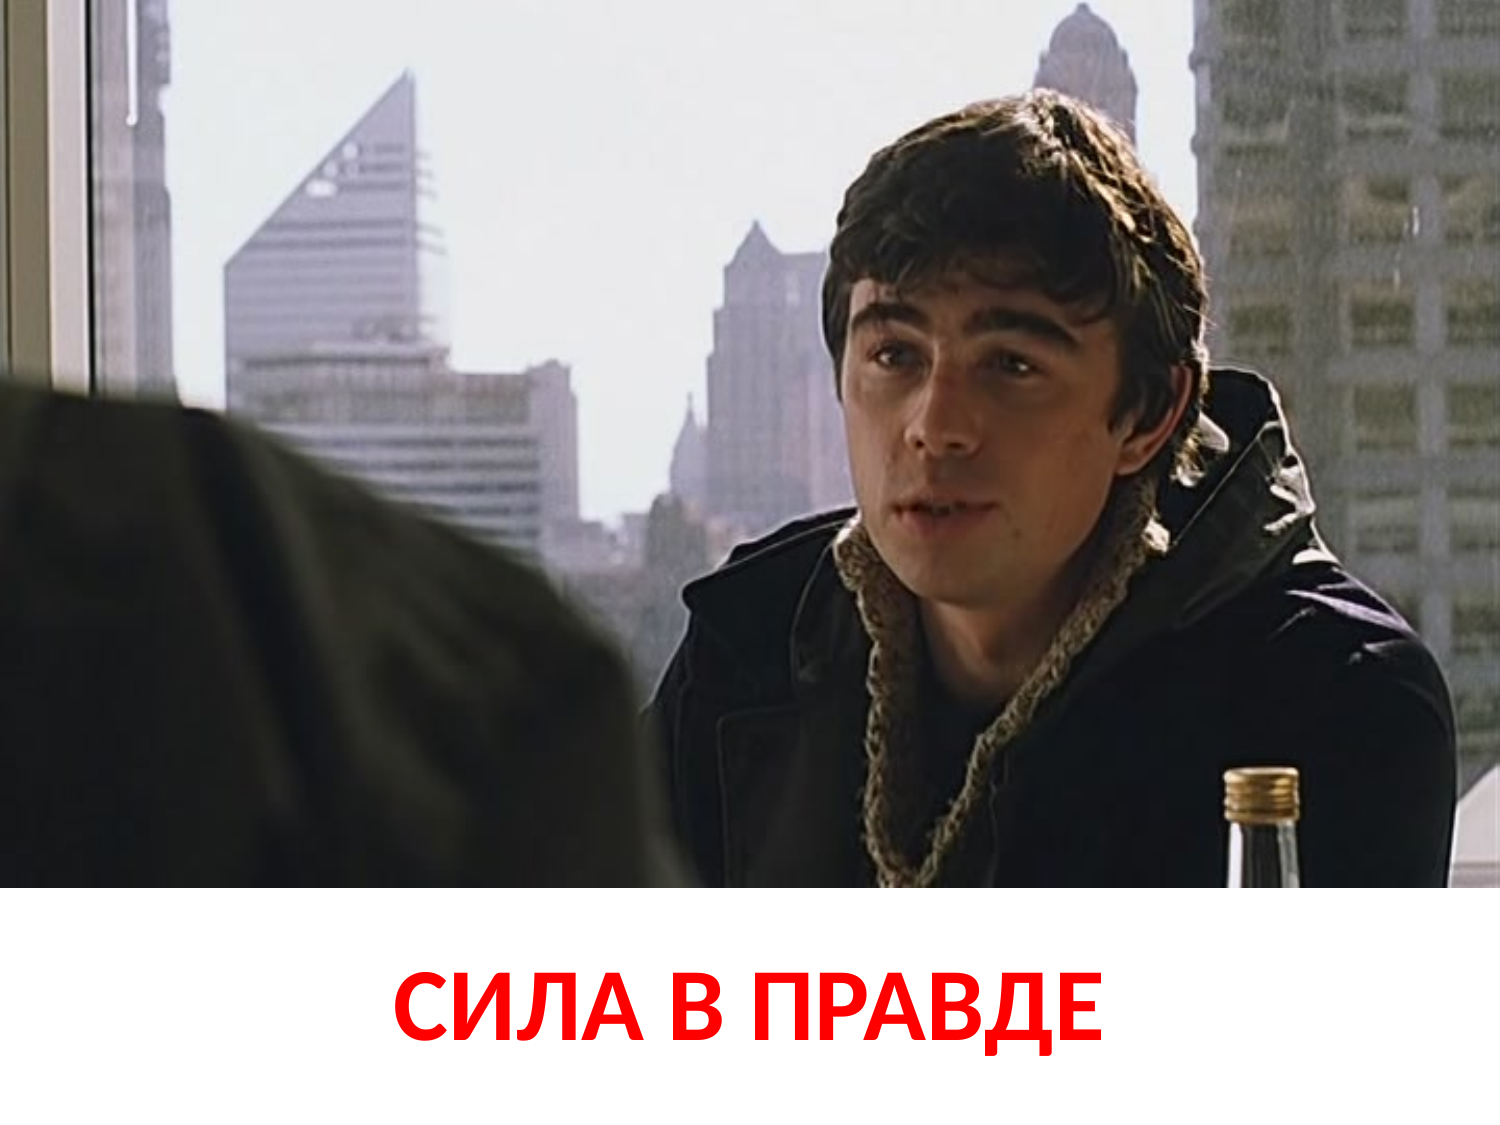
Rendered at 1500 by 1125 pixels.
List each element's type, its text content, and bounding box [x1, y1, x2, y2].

picture [0, 0, 1500, 888]
title Сила в правде [112, 895, 1388, 1070]
